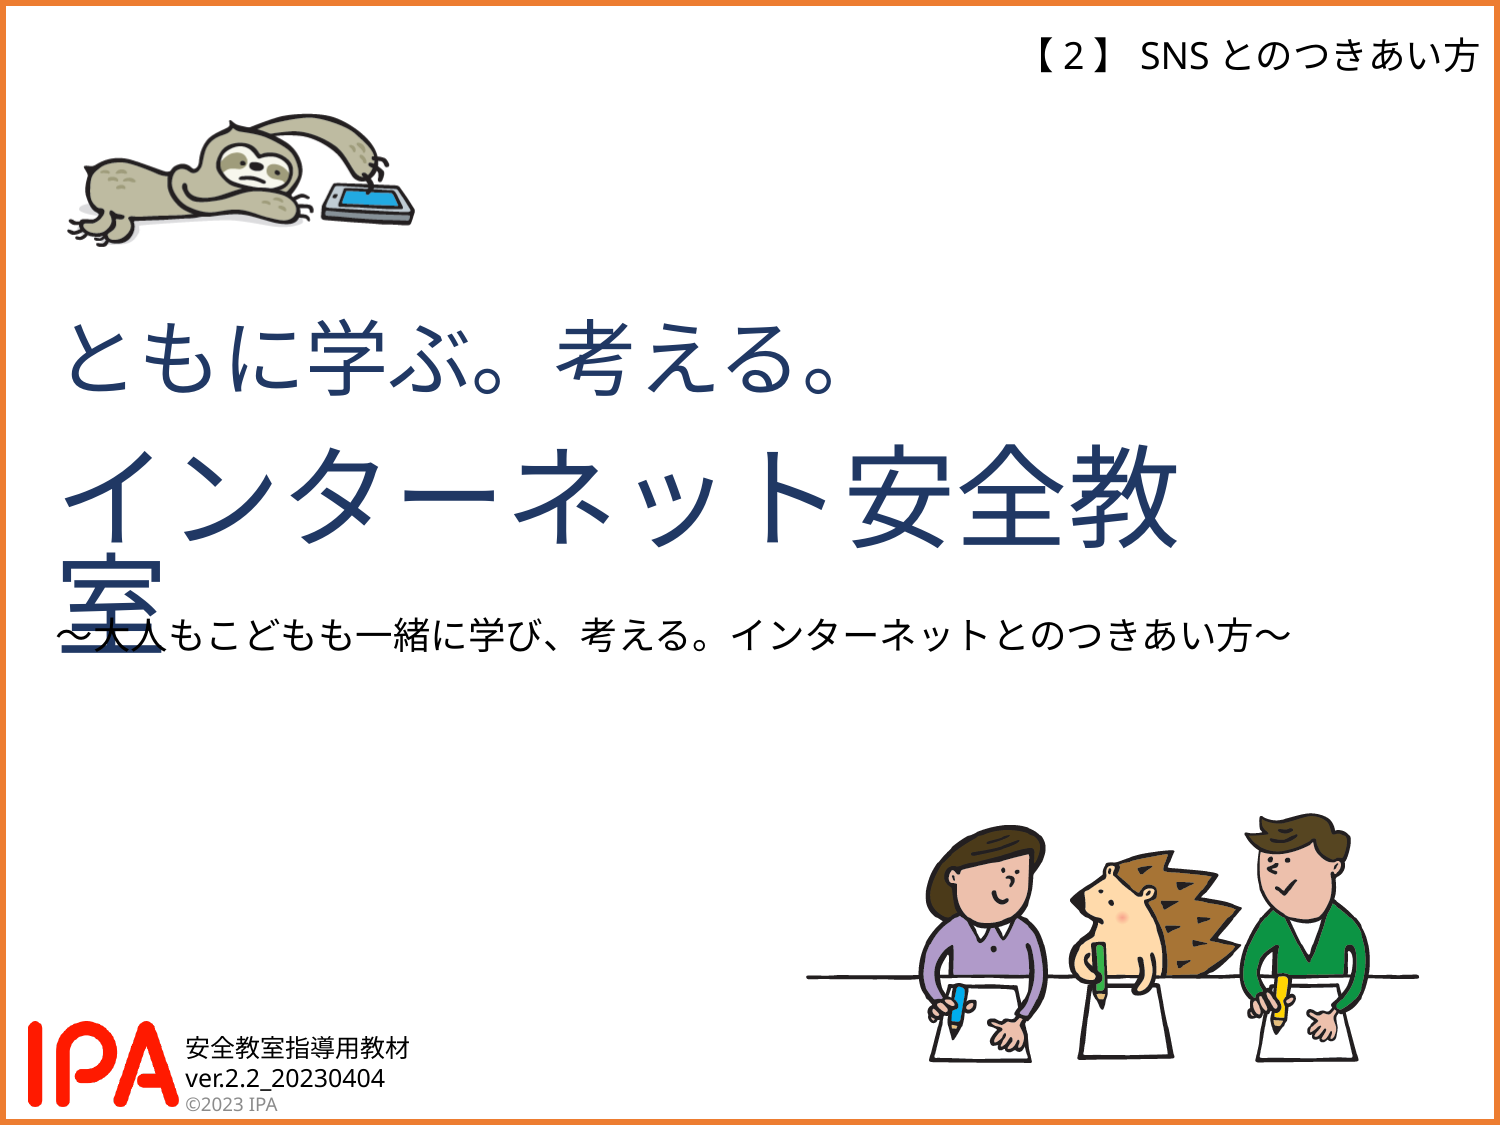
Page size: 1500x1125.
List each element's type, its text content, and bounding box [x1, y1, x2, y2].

picture [28, 1021, 179, 1107]
picture [57, 90, 422, 274]
picture [797, 808, 1439, 1109]
text_box 【2】SNSとのつきあい方 [1001, 24, 1500, 85]
